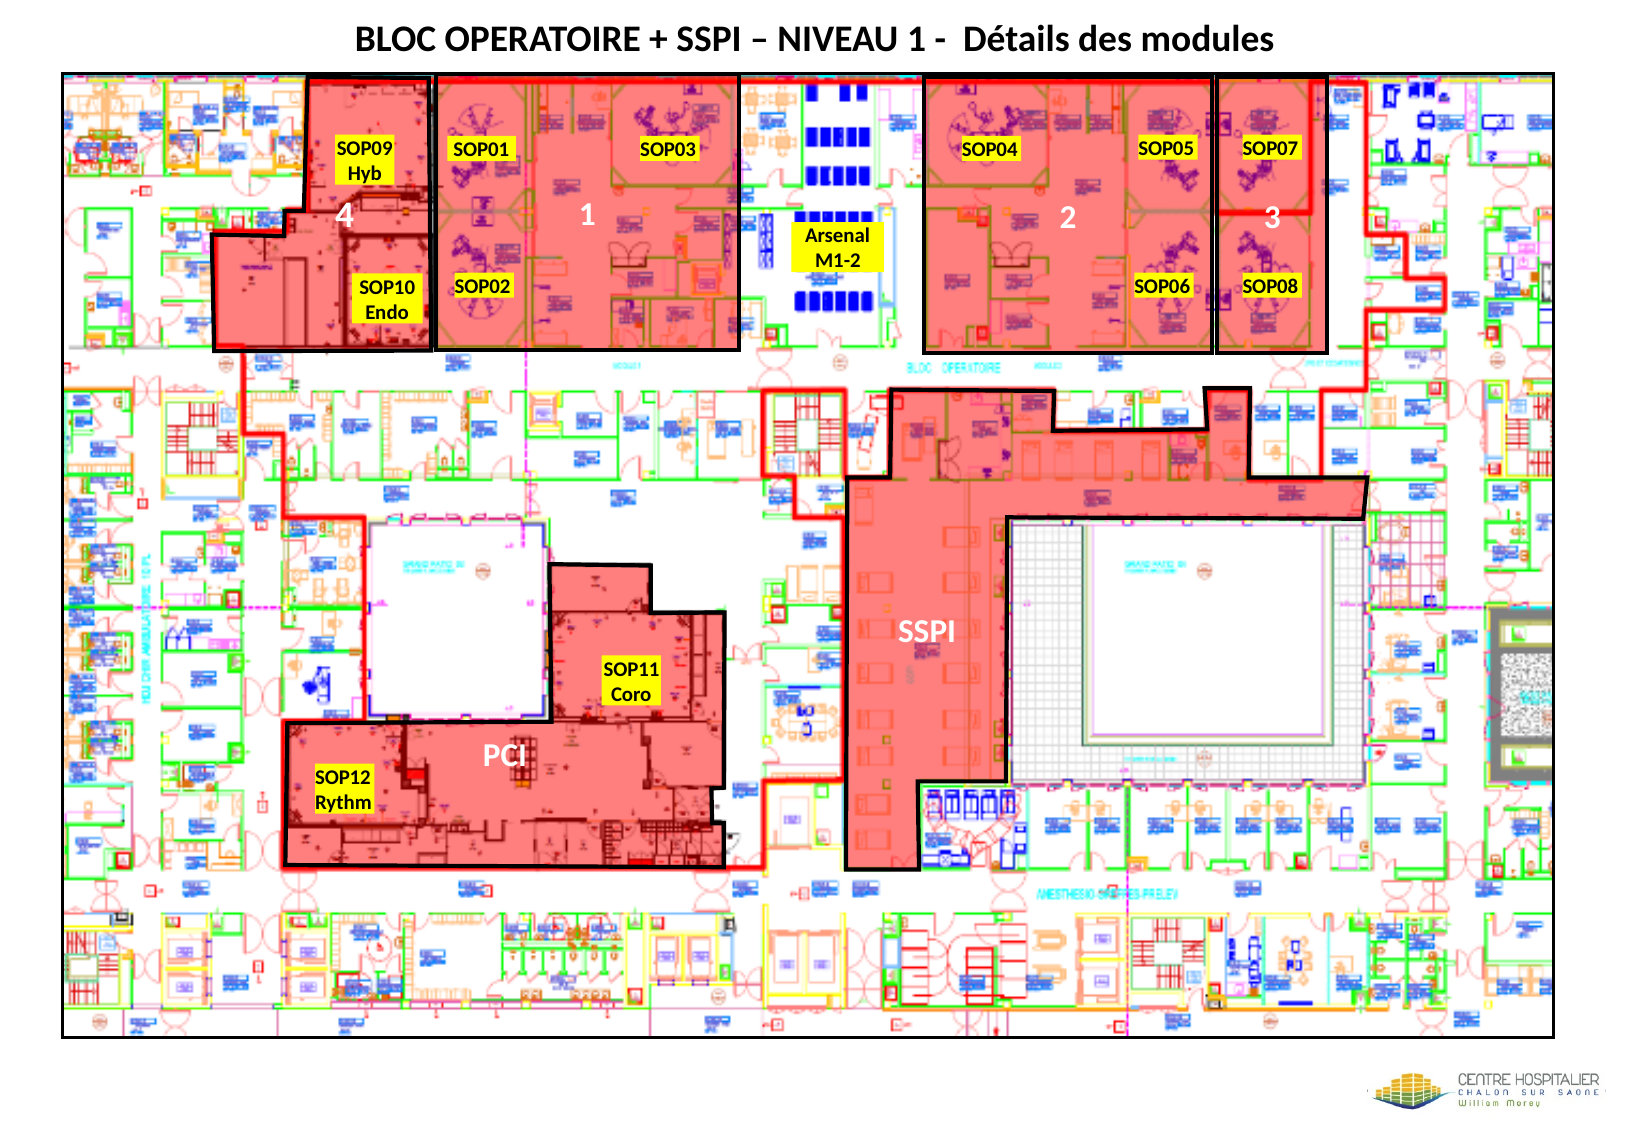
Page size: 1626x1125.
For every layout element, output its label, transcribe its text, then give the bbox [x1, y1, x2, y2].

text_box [63, 74, 1553, 1037]
picture [1367, 1060, 1606, 1120]
text_box BLOC OPERATOIRE + SSPI – NIVEAU 1 - Détails des modules [22, 6, 1609, 67]
